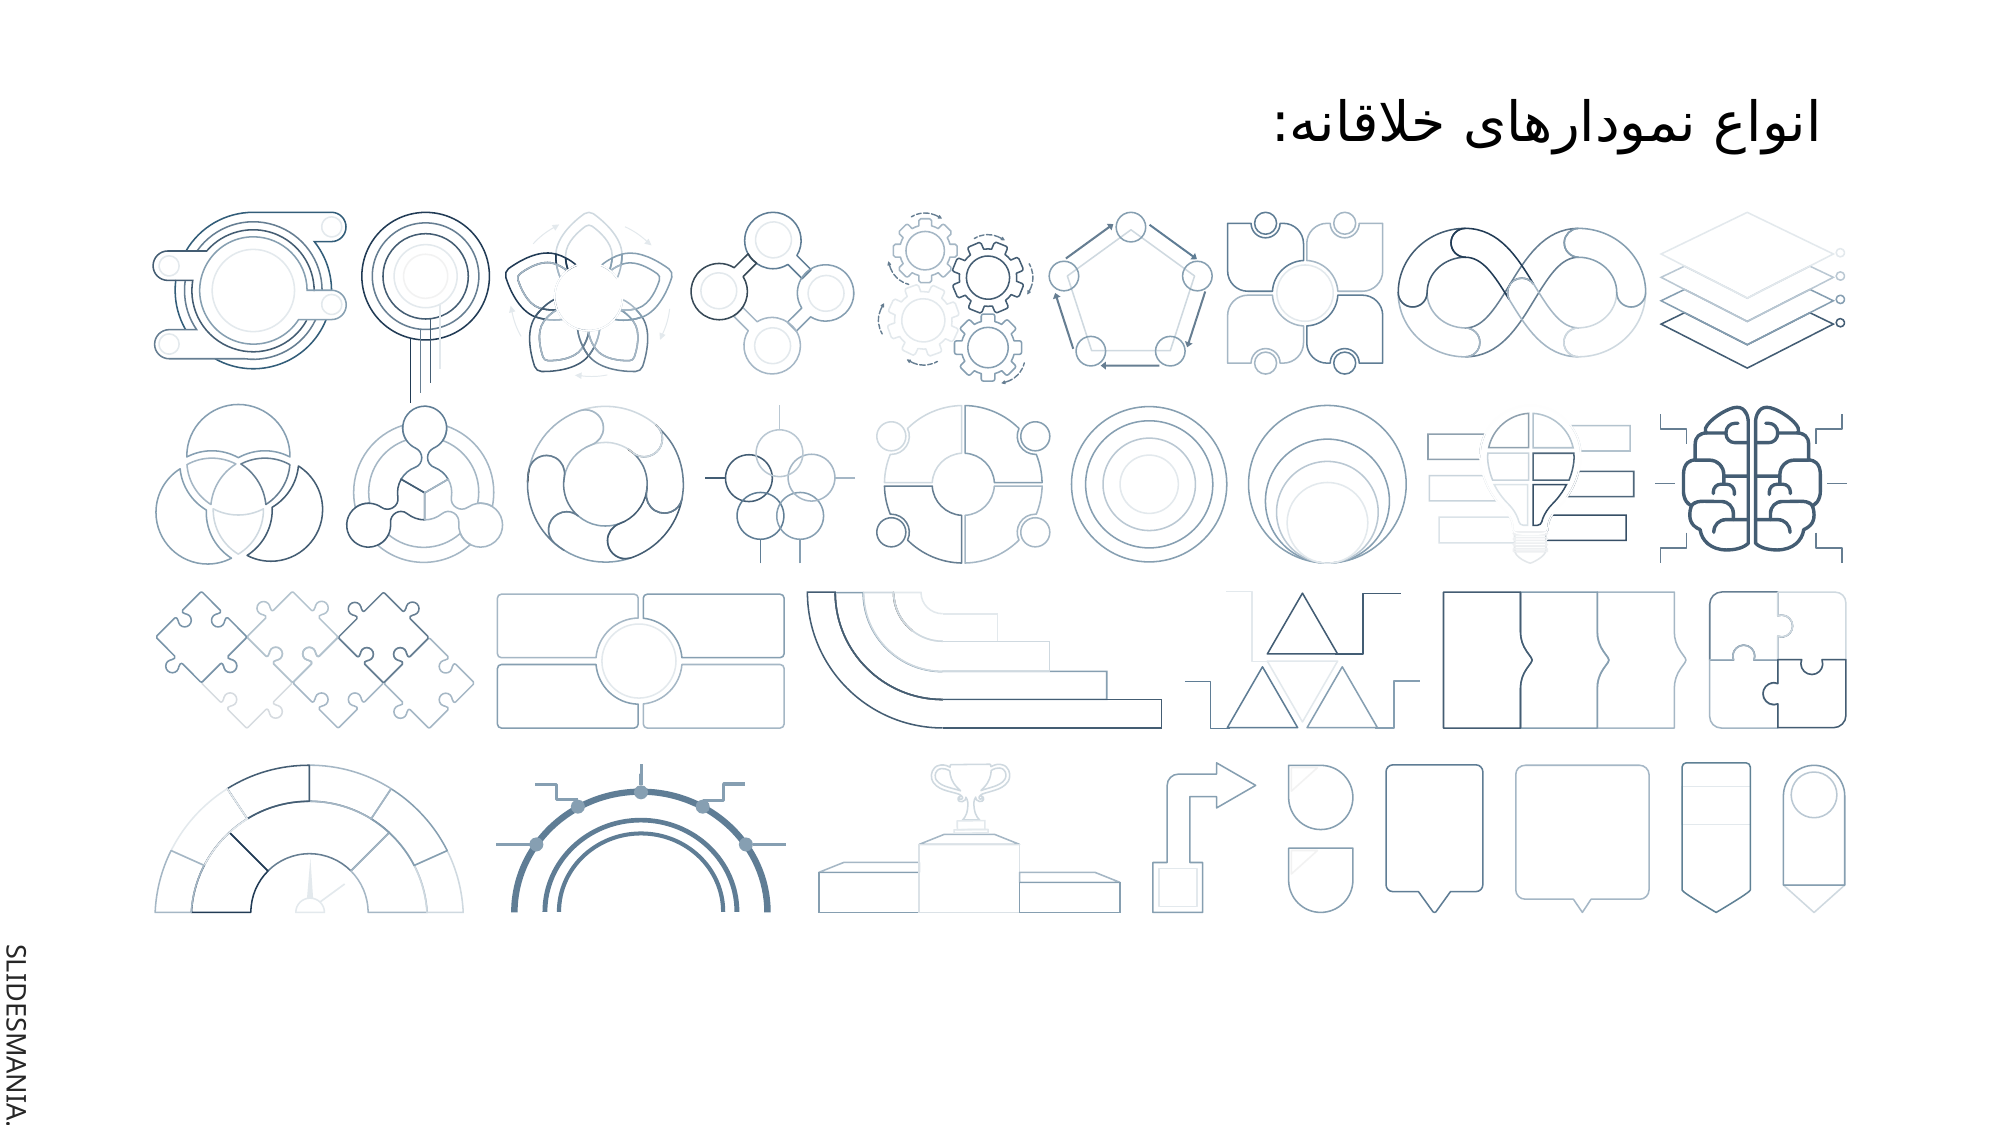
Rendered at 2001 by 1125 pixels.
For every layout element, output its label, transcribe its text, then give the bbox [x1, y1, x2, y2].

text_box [704, 404, 856, 564]
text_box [495, 763, 787, 913]
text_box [1288, 847, 1354, 913]
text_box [155, 404, 323, 565]
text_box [361, 212, 490, 403]
text_box انواع نمودارهای خلاقانه: [156, 65, 1843, 172]
text_box [1386, 764, 1483, 913]
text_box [1397, 228, 1646, 358]
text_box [1443, 591, 1687, 729]
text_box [527, 406, 684, 563]
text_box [876, 405, 1051, 564]
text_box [1048, 212, 1213, 370]
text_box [504, 212, 674, 391]
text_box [1660, 212, 1847, 369]
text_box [1248, 405, 1407, 564]
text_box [1681, 762, 1751, 913]
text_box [154, 764, 464, 913]
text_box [818, 763, 1121, 913]
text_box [152, 212, 347, 383]
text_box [1227, 212, 1383, 375]
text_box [877, 212, 1034, 385]
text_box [1655, 405, 1848, 564]
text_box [1184, 591, 1421, 729]
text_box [1783, 765, 1845, 913]
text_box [344, 405, 507, 563]
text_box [1288, 765, 1354, 830]
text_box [1152, 762, 1256, 913]
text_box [688, 212, 863, 375]
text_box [497, 593, 785, 729]
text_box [807, 591, 1162, 729]
text_box [1515, 765, 1650, 913]
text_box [1427, 405, 1634, 564]
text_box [1071, 406, 1228, 563]
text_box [155, 591, 475, 729]
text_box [1709, 591, 1847, 729]
